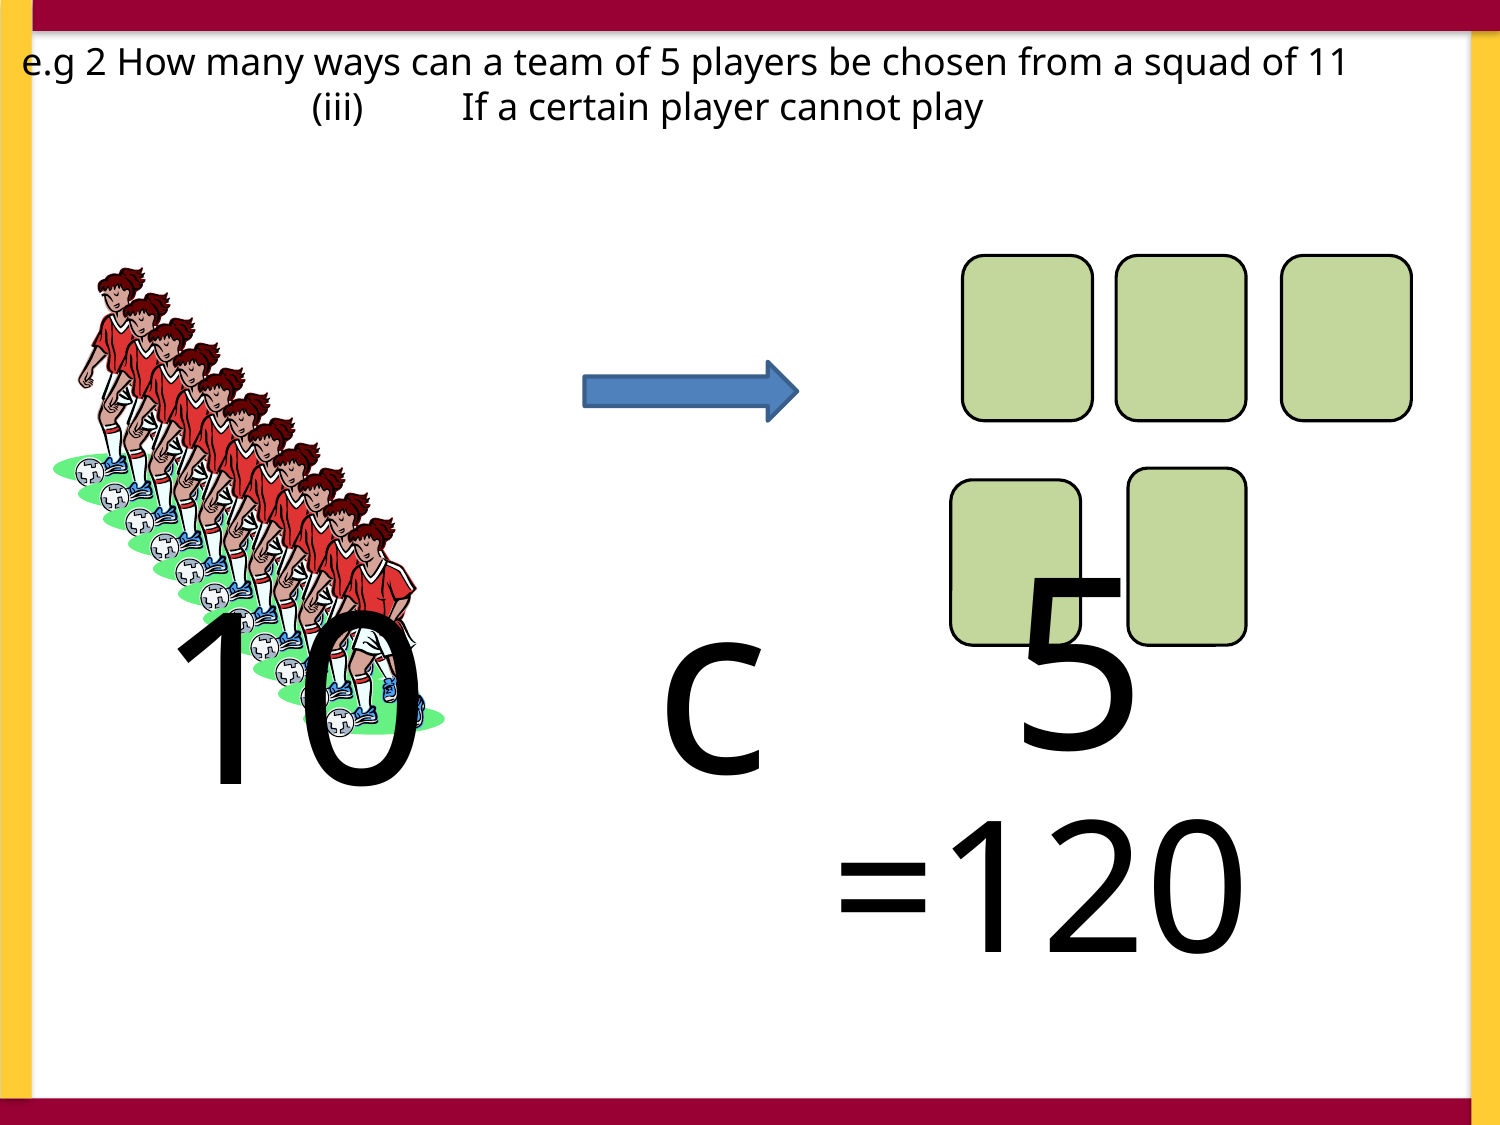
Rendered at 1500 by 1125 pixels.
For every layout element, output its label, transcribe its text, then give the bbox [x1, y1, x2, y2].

text_box 10 [142, 572, 446, 841]
text_box [1279, 253, 1414, 423]
text_box e.g 2 How many ways can a team of 5 players be chosen from a squad of 11 (iii) If a certain player cannot play [0, 30, 1367, 136]
text_box [960, 253, 1095, 423]
text_box [1113, 253, 1249, 423]
picture [52, 267, 445, 738]
text_box [582, 359, 800, 423]
text_box [948, 477, 1083, 648]
text_box [1125, 465, 1249, 648]
text_box c [639, 526, 785, 829]
text_box 5 [994, 502, 1162, 805]
text_box =120 [816, 762, 1266, 997]
